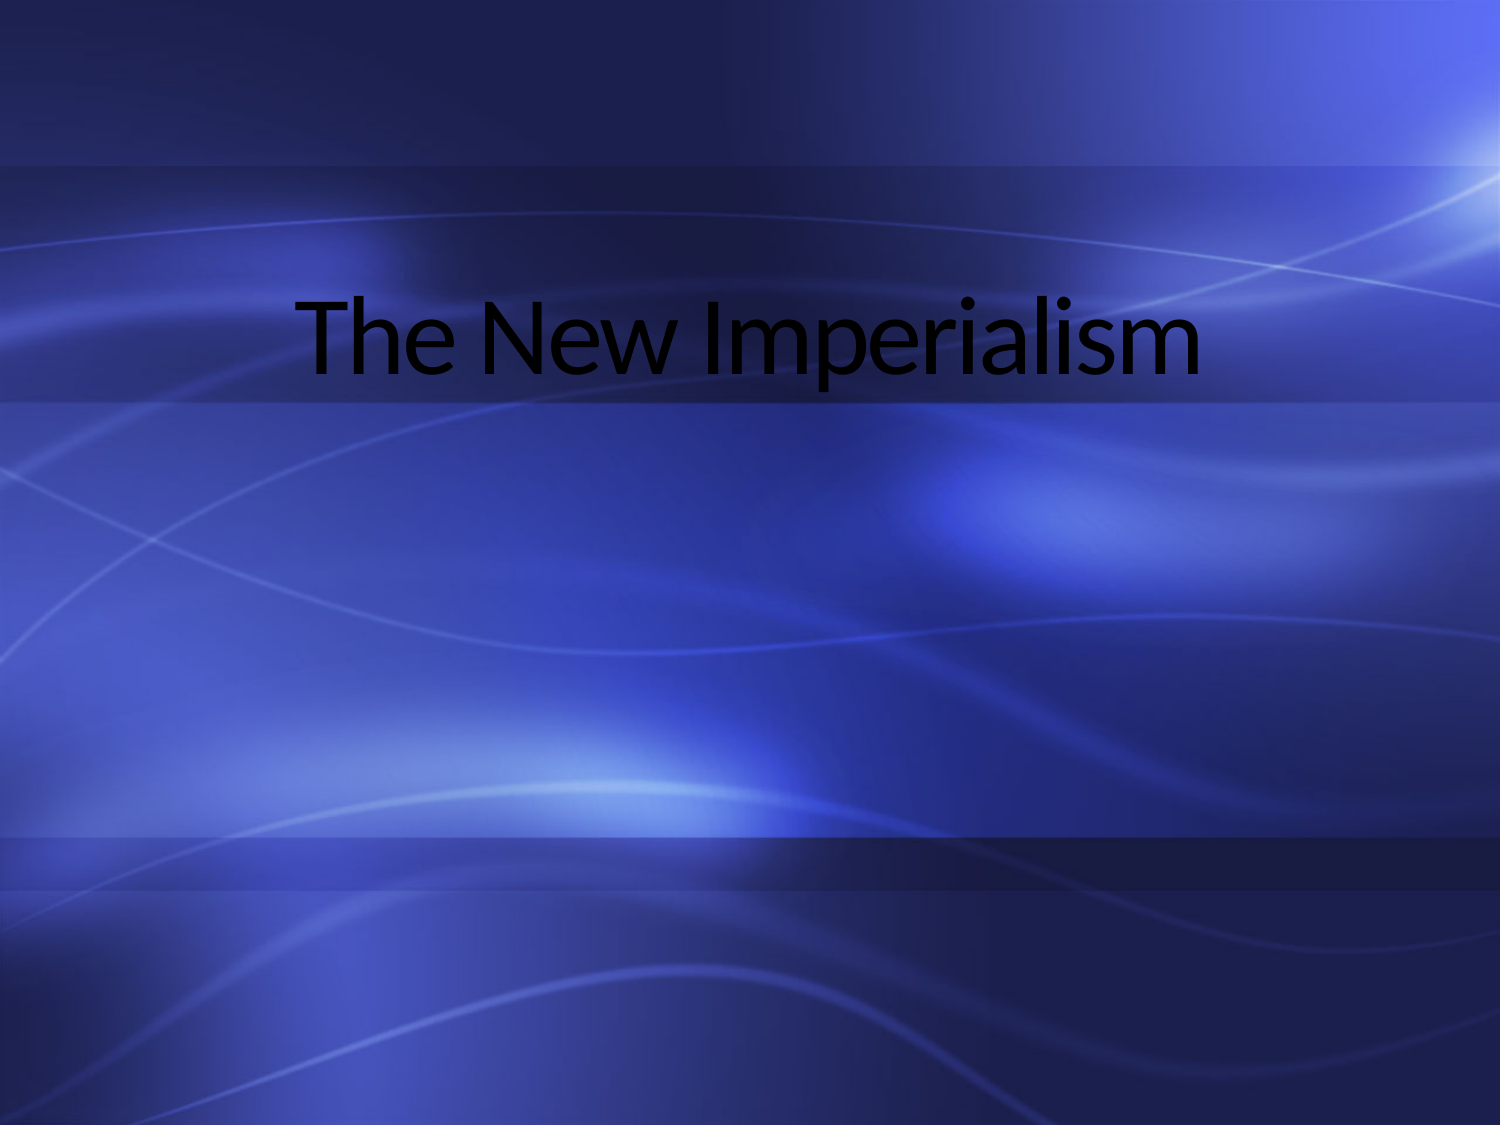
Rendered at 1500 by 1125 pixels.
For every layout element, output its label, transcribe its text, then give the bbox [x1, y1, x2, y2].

picture [0, 0, 1500, 1125]
title The New Imperialism [112, 208, 1388, 450]
